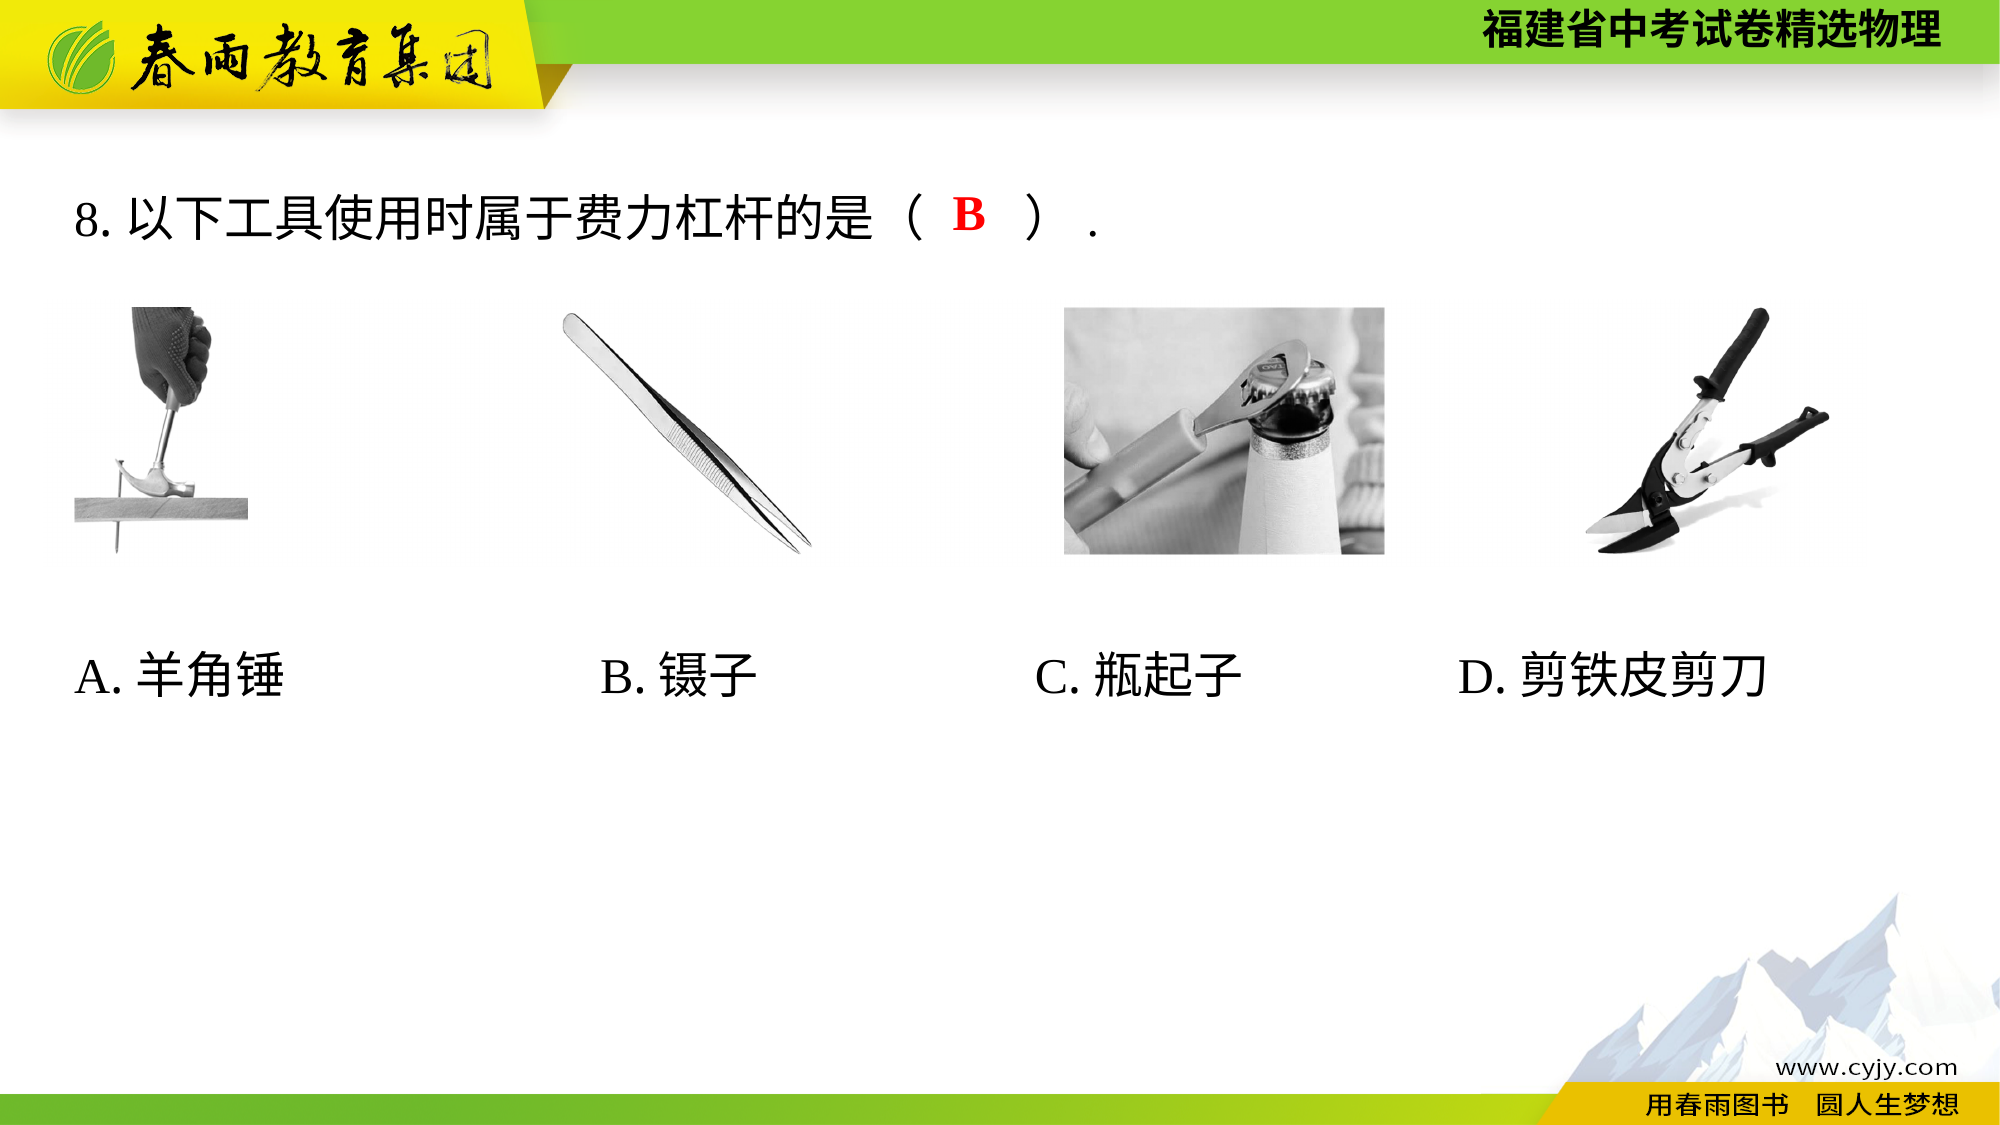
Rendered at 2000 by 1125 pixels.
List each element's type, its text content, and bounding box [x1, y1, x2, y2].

text_box B [937, 172, 1001, 248]
picture [0, 0, 2000, 1125]
list 8.以下工具使用时属于费力杠杆的是（ ）. A.羊角锤 B.镊子 C.瓶起子 D.剪铁皮剪刀 [59, 149, 1944, 717]
